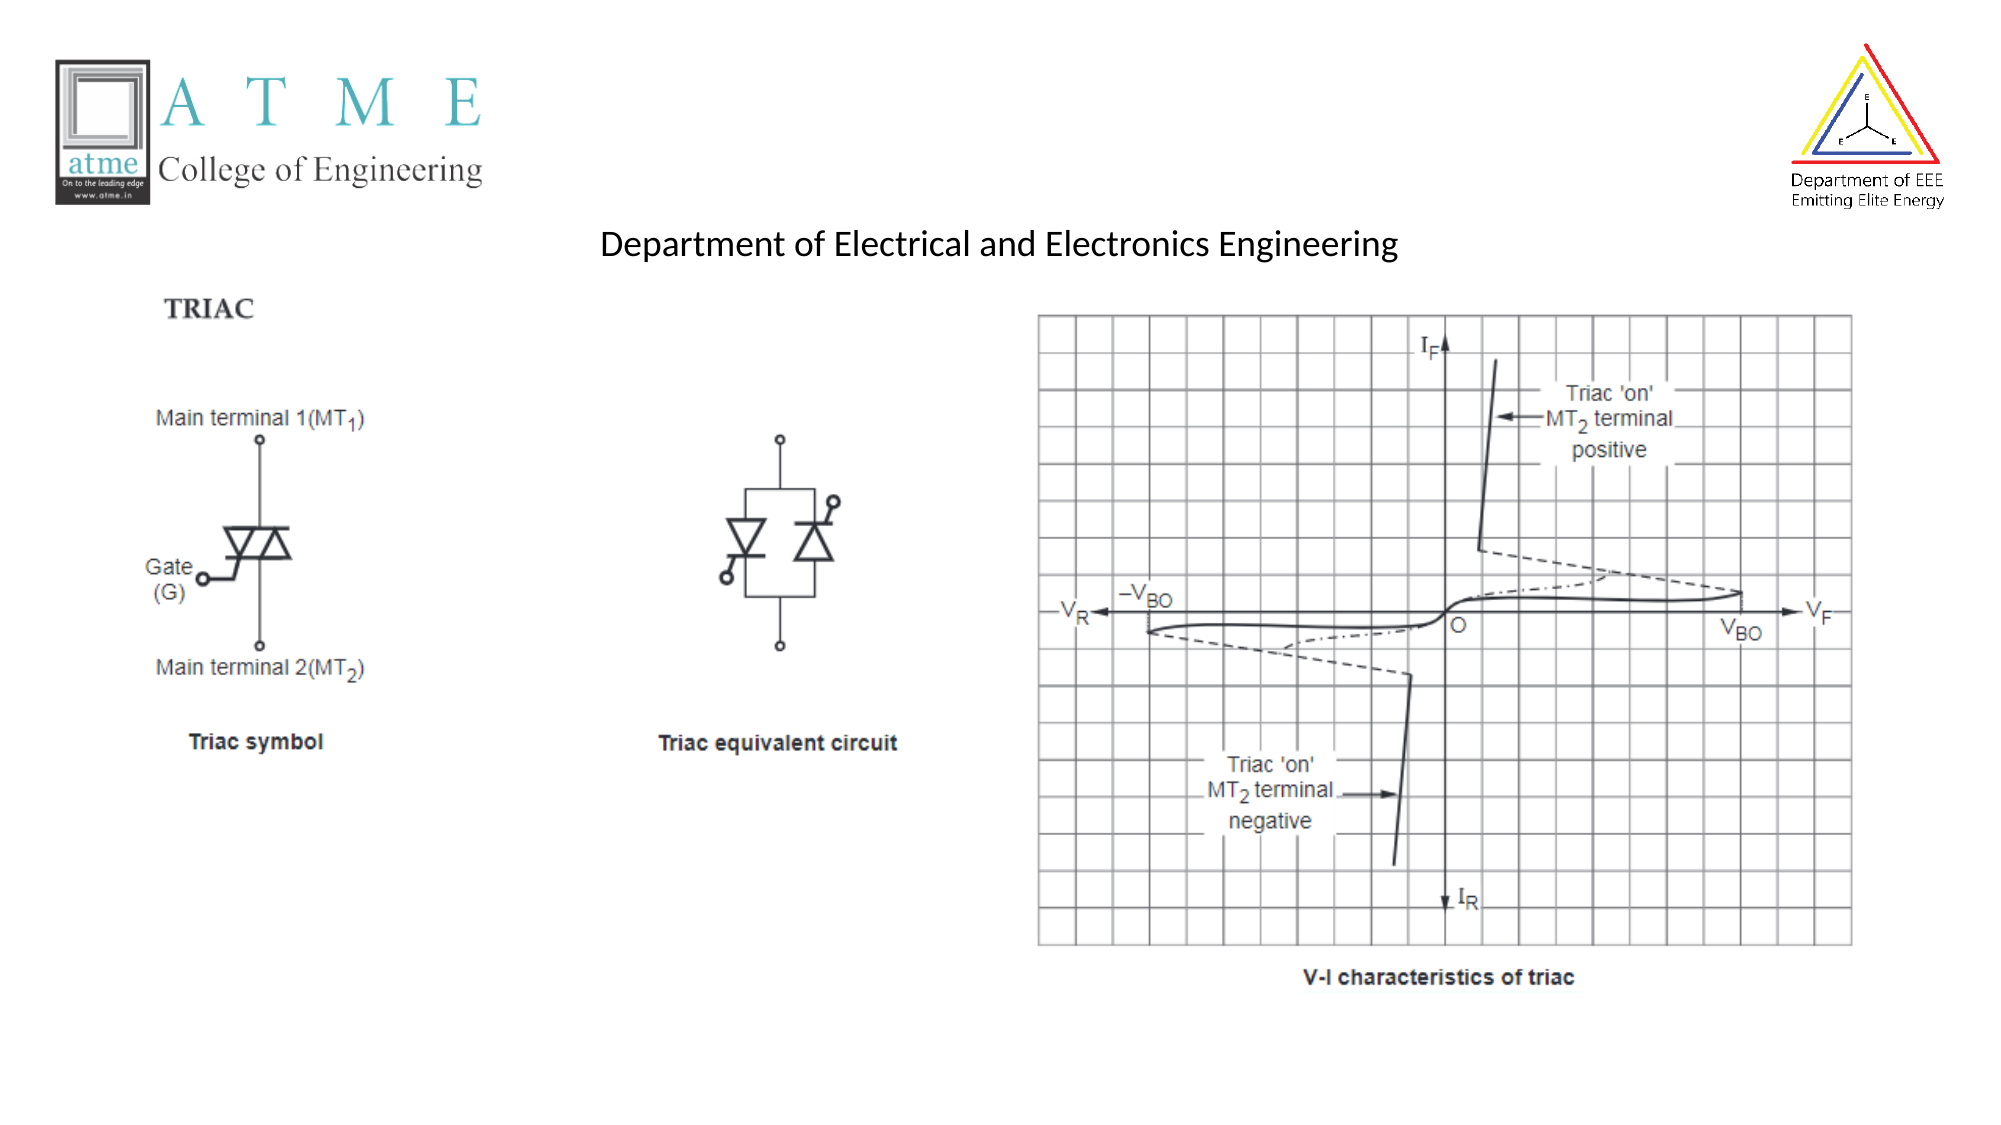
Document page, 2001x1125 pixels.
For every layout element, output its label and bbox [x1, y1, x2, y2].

picture [88, 399, 919, 697]
picture [1783, 37, 1948, 212]
picture [188, 721, 333, 767]
picture [1301, 959, 1582, 993]
picture [49, 51, 488, 212]
picture [154, 280, 261, 329]
picture [651, 721, 919, 765]
picture [1024, 304, 1859, 954]
